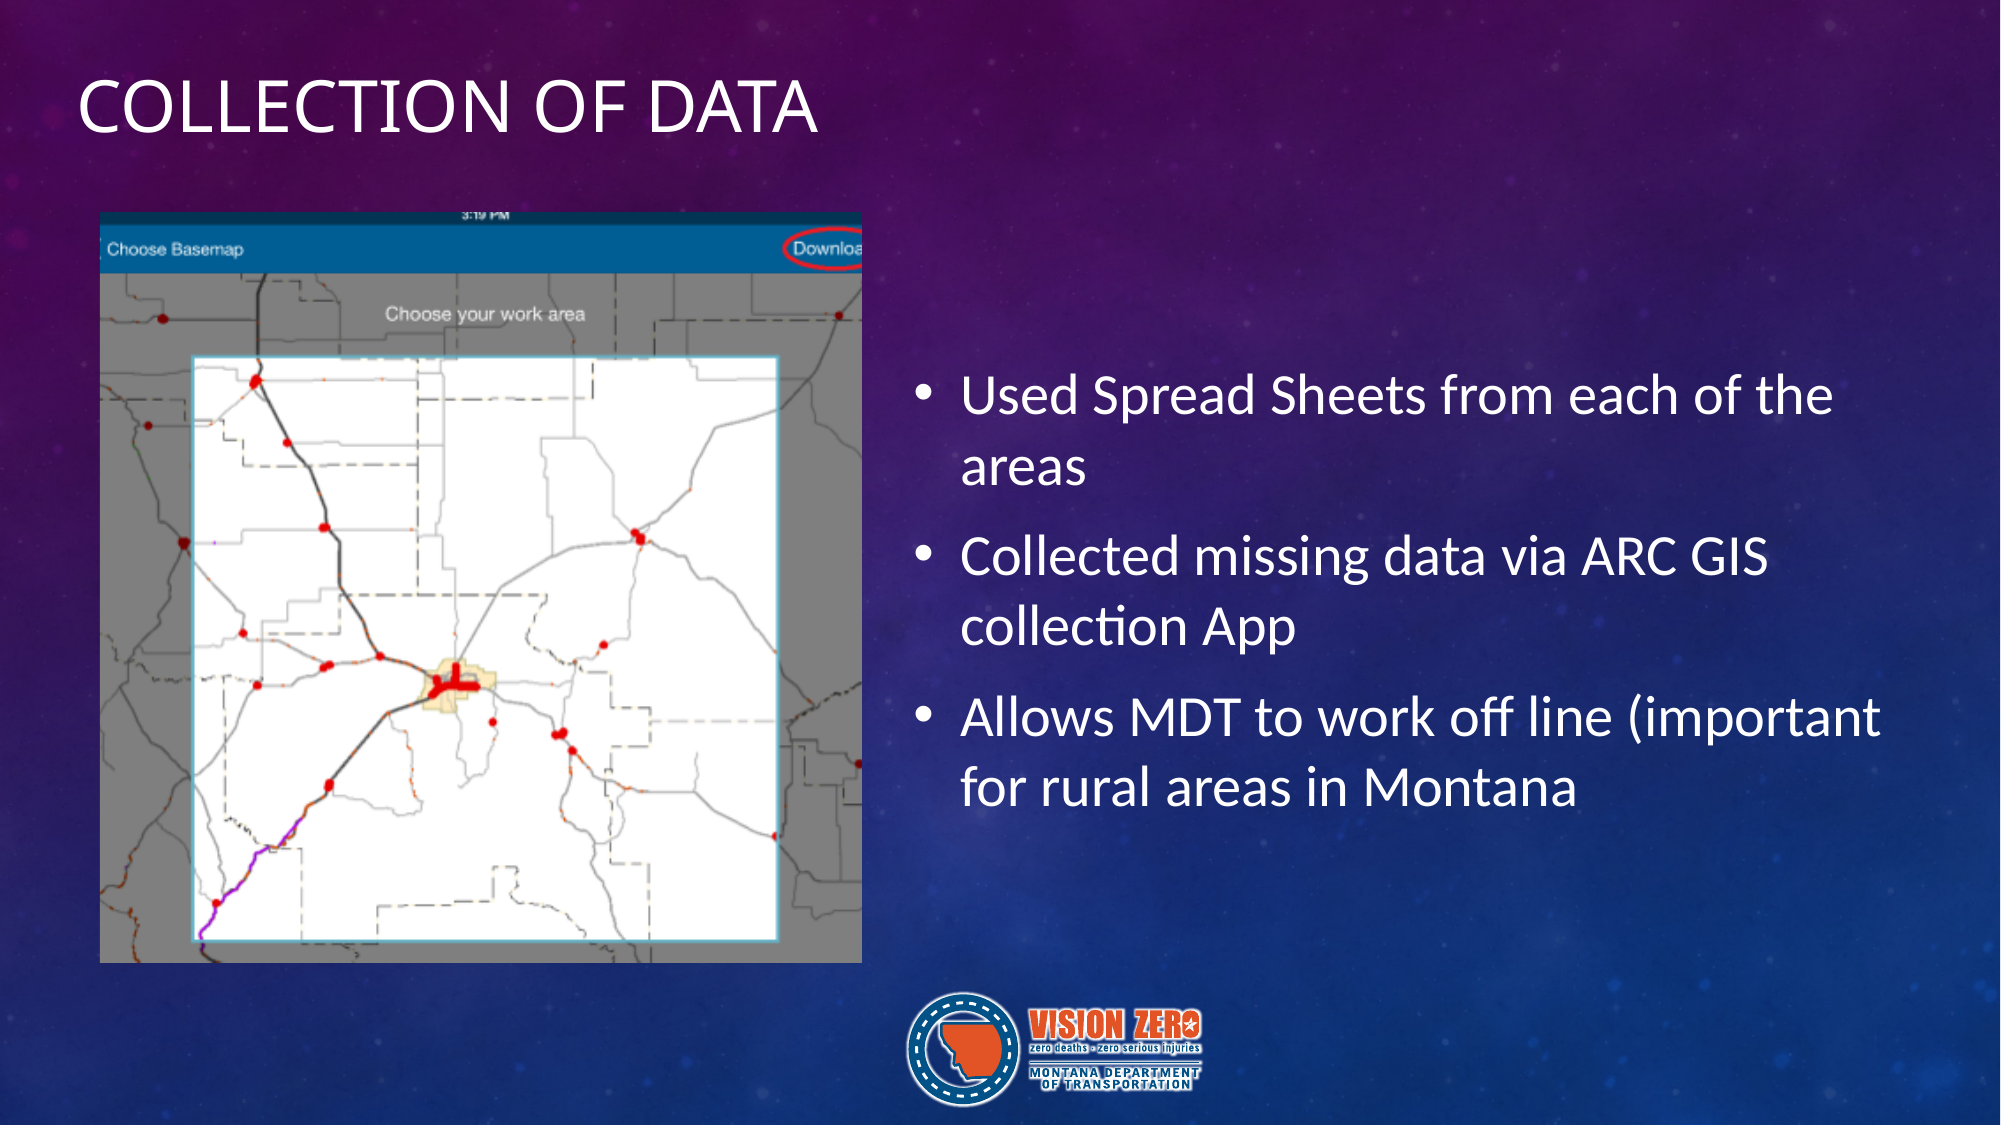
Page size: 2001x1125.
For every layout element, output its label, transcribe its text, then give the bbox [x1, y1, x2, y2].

picture [0, 0, 2001, 1125]
list Used Spread Sheets from each of the areas Collected missing data via ARC GIS collection App Allows MDT to work off line (important for rural areas in Montana [898, 212, 1900, 963]
title Collection of data [60, 45, 1756, 163]
